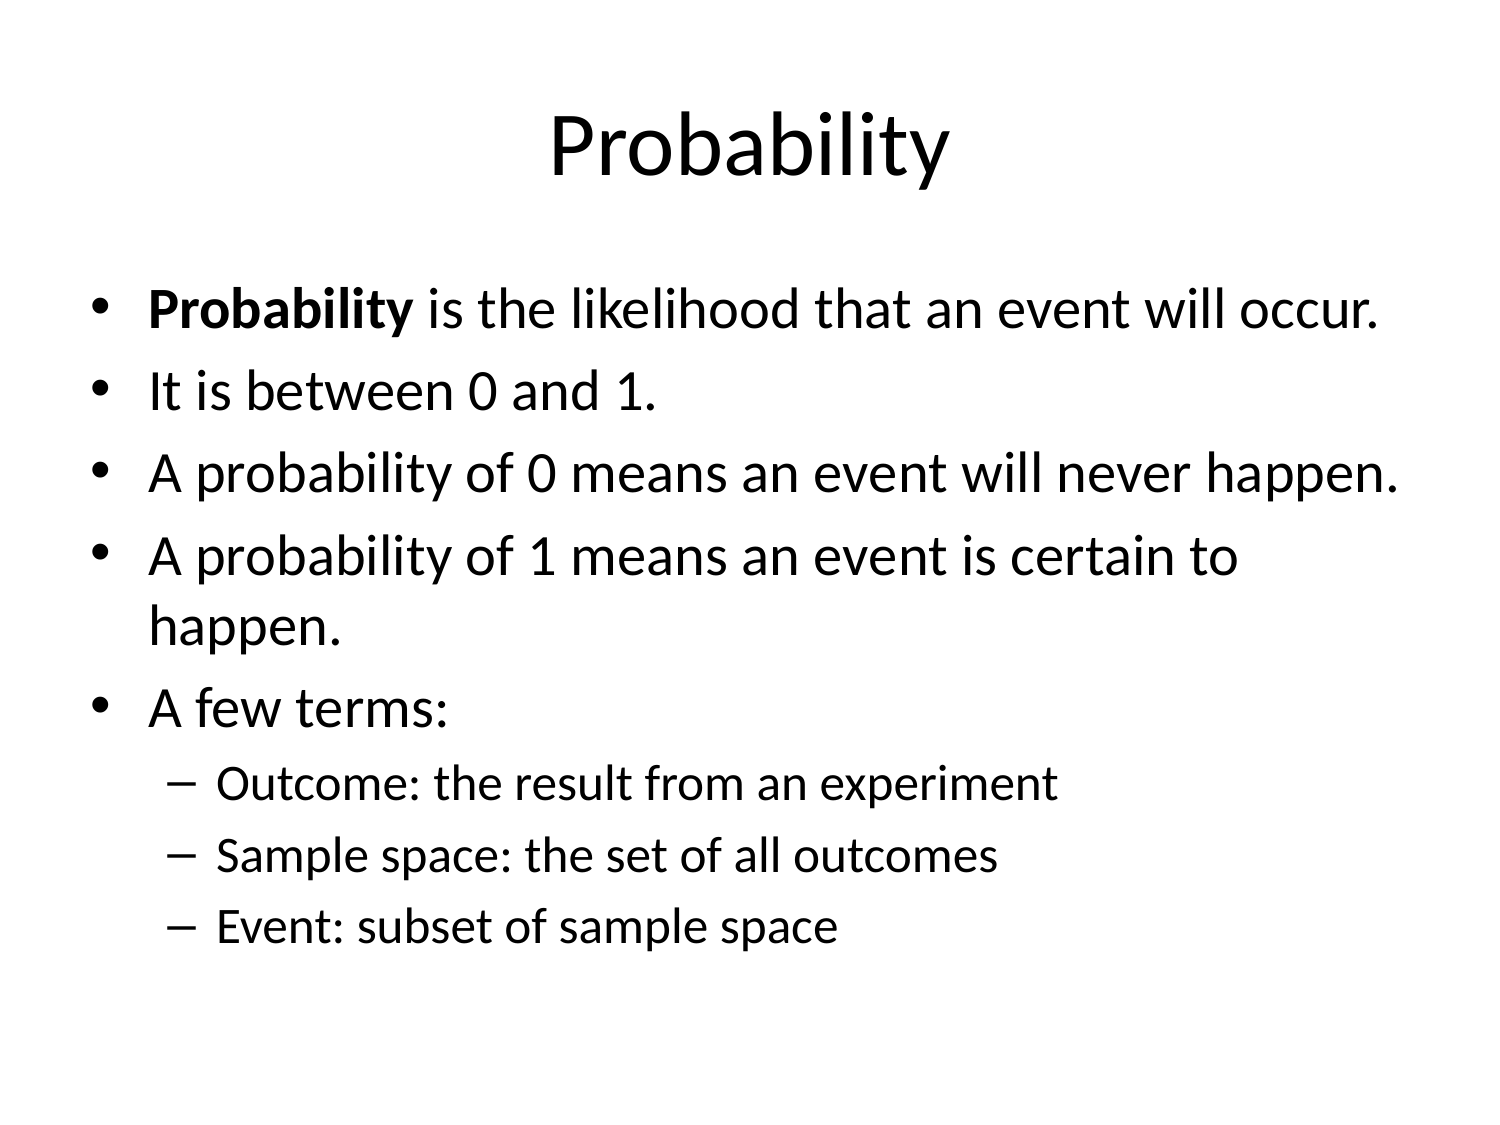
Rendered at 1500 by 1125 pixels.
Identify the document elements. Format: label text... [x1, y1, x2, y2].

title Probability [75, 45, 1425, 233]
list Probability is the likelihood that an event will occur. It is between 0 and 1. A probability of 0 means an event will never happen. A probability of 1 means an event is certain to happen. A few terms: Outcome: the result from an experiment Sample space: the set of all outcomes Event: subset of sample space [75, 262, 1425, 1005]
